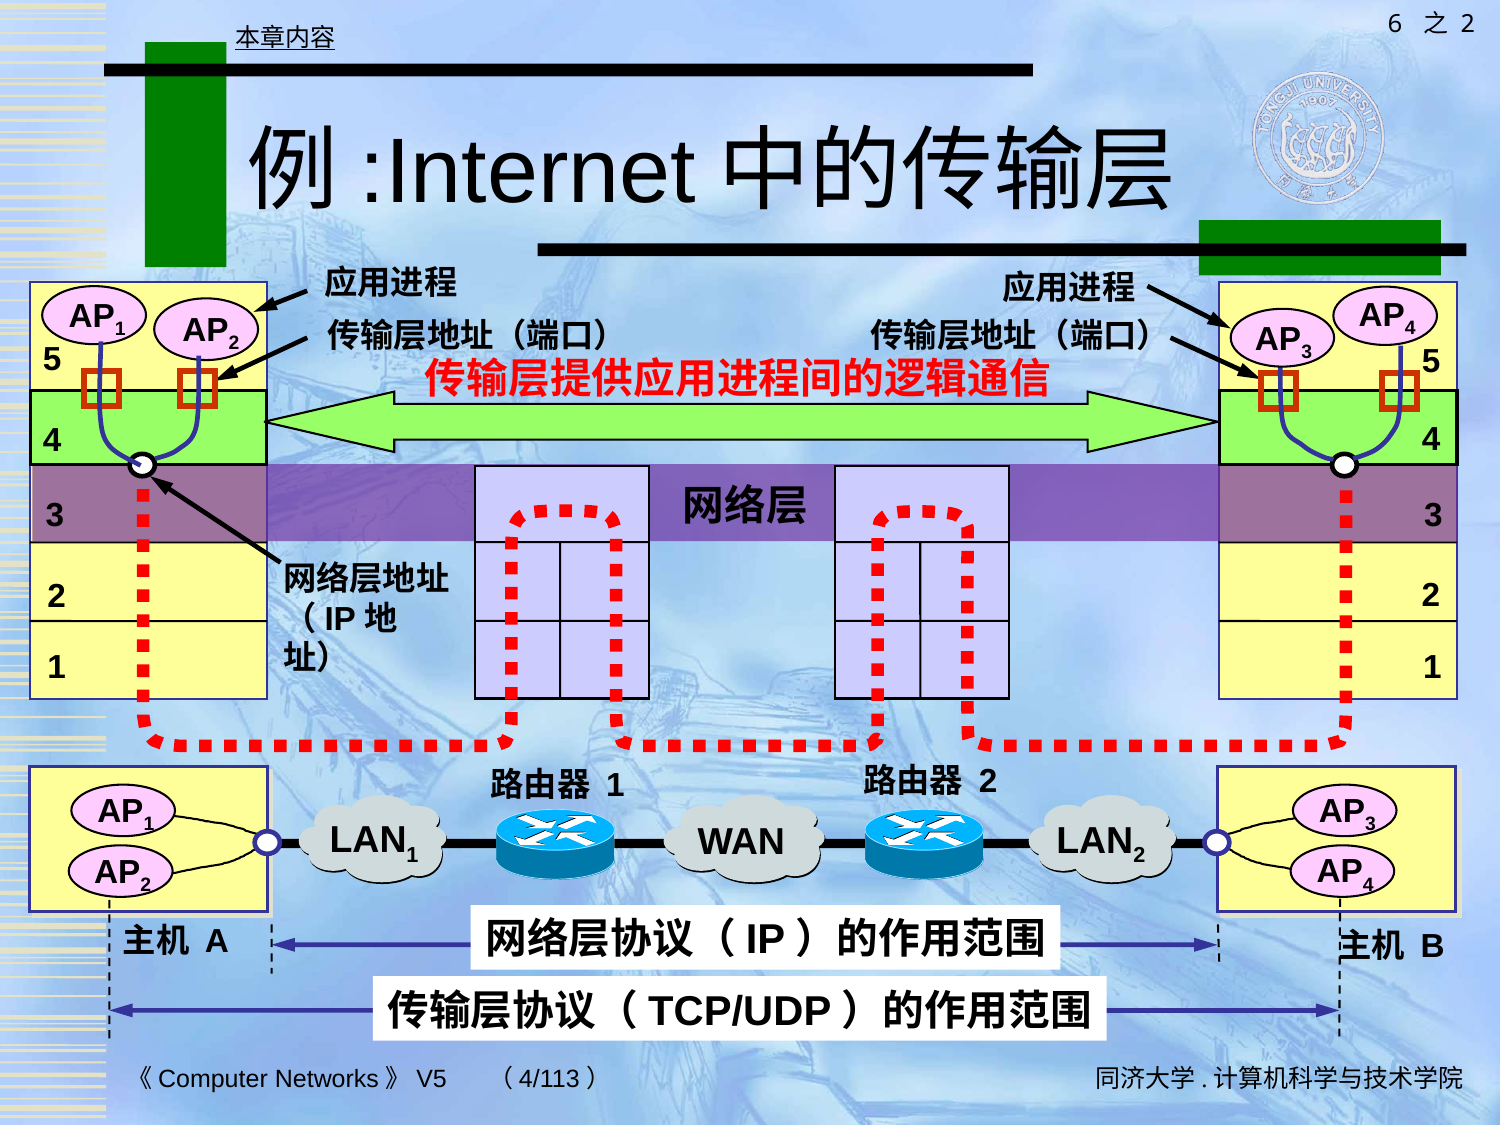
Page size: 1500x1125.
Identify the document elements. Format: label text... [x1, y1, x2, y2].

picture [0, 871, 29, 879]
text_box [109, 1004, 372, 1017]
picture [1151, 289, 1184, 306]
picture [0, 453, 29, 470]
text_box [264, 391, 1218, 453]
text_box [1280, 370, 1334, 460]
text_box [30, 390, 130, 465]
text_box [111, 370, 120, 398]
text_box [173, 848, 257, 874]
text_box 3 [1409, 469, 1458, 541]
picture [0, 555, 29, 560]
picture [0, 362, 28, 371]
text_box [29, 543, 143, 621]
text_box [1170, 337, 1260, 380]
text_box [1061, 938, 1218, 952]
text_box [155, 355, 199, 459]
picture [0, 816, 29, 833]
text_box [1400, 373, 1418, 409]
text_box 网络层 [667, 471, 823, 536]
text_box [29, 766, 268, 912]
picture [0, 392, 29, 403]
text_box [1346, 542, 1458, 699]
text_box [42, 297, 53, 333]
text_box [834, 465, 1009, 699]
text_box [1353, 345, 1401, 459]
picture [0, 434, 28, 450]
text_box [967, 464, 1347, 746]
text_box 传输层地址（端口） [312, 306, 642, 361]
text_box [83, 370, 100, 407]
text_box [71, 794, 82, 827]
text_box 1 [1408, 622, 1457, 693]
text_box [1230, 321, 1240, 355]
text_box 应用进程 [309, 254, 473, 309]
picture [0, 487, 29, 499]
picture [0, 574, 29, 582]
text_box [1418, 390, 1457, 465]
picture [0, 544, 29, 553]
picture [0, 302, 29, 319]
text_box [179, 370, 192, 399]
text_box AP4 [1343, 285, 1431, 346]
text_box [29, 282, 268, 390]
text_box [1392, 799, 1397, 821]
text_box AP1 [82, 781, 170, 842]
text_box [173, 816, 258, 839]
text_box [141, 302, 147, 328]
text_box [1217, 766, 1456, 912]
text_box [255, 318, 259, 340]
text_box [1218, 282, 1458, 464]
text_box [129, 453, 155, 477]
text_box [167, 859, 173, 883]
text_box [1151, 287, 1231, 329]
text_box [255, 290, 308, 312]
text_box [32, 465, 143, 542]
text_box 传输层提供应用进程间的逻辑通信 [409, 344, 1081, 403]
text_box [1204, 831, 1230, 854]
picture [0, 420, 28, 431]
text_box 5 [1407, 316, 1456, 387]
picture [0, 0, 1362, 63]
text_box [1260, 373, 1281, 409]
text_box [29, 347, 100, 394]
picture [0, 533, 29, 540]
text_box 5 [28, 314, 77, 385]
picture [0, 631, 29, 639]
text_box AP3 [1240, 309, 1327, 370]
picture [0, 351, 28, 358]
text_box [199, 370, 216, 407]
picture [0, 896, 29, 903]
text_box AP2 [167, 300, 255, 361]
text_box AP4 [1301, 842, 1389, 902]
text_box 4 [1407, 393, 1456, 465]
text_box [1356, 409, 1407, 465]
text_box [1333, 298, 1343, 333]
picture [0, 907, 33, 915]
text_box [1332, 453, 1357, 477]
text_box 路由器 1 [476, 755, 640, 810]
text_box [1347, 464, 1458, 542]
picture [0, 882, 29, 890]
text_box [474, 465, 650, 699]
text_box [68, 855, 79, 887]
text_box [1290, 855, 1301, 887]
text_box [254, 831, 280, 854]
text_box [616, 464, 878, 746]
text_box [216, 337, 308, 381]
picture [0, 335, 28, 346]
text_box [1228, 848, 1292, 869]
picture [0, 645, 29, 652]
title 例:Internet中的传输层 [230, 78, 1193, 244]
text_box 主机 B [1323, 917, 1460, 971]
text_box [1302, 390, 1381, 458]
text_box 3 [30, 470, 80, 541]
picture [0, 783, 29, 794]
text_box [1292, 794, 1304, 827]
text_box [170, 799, 175, 822]
text_box AP3 [1304, 781, 1392, 842]
picture [0, 797, 29, 813]
picture [0, 656, 29, 664]
text_box [1227, 818, 1297, 840]
text_box [99, 341, 141, 466]
text_box AP2 [79, 842, 167, 903]
picture [0, 65, 104, 77]
text_box 传输层地址（端口） [856, 306, 1186, 361]
text_box [154, 308, 167, 350]
text_box [1381, 373, 1388, 390]
picture [1081, 346, 1218, 421]
text_box [1389, 859, 1395, 883]
picture [0, 667, 29, 671]
picture [0, 686, 29, 697]
text_box 传输层协议（TCP/UDP）的作用范围 [372, 976, 1107, 1041]
text_box [149, 476, 268, 555]
text_box [1107, 1004, 1340, 1017]
text_box 2 [1406, 549, 1456, 620]
text_box 2 [32, 550, 81, 621]
picture [0, 283, 29, 299]
text_box 6 之 2 [1362, 0, 1500, 46]
picture [0, 598, 29, 611]
text_box [120, 390, 267, 464]
picture [0, 620, 29, 628]
text_box 4 [28, 394, 77, 465]
picture [1186, 307, 1218, 358]
text_box [29, 622, 143, 699]
picture [0, 520, 29, 528]
text_box 网络层地址（IP地址） [268, 549, 467, 684]
picture [0, 373, 28, 378]
text_box 应用进程 [987, 259, 1151, 306]
text_box 主机 A [108, 912, 244, 967]
text_box [1219, 390, 1332, 464]
text_box 本章内容 [220, 14, 1463, 66]
picture [0, 508, 29, 516]
text_box 路由器 2 [848, 751, 1012, 806]
text_box [1327, 323, 1335, 353]
picture [0, 46, 1500, 1125]
text_box [271, 938, 470, 951]
text_box [216, 357, 268, 420]
text_box [1431, 302, 1437, 316]
text_box 网络层协议（IP）的作用范围 [470, 905, 1061, 970]
picture [268, 422, 1218, 464]
text_box [143, 464, 512, 746]
text_box AP1 [53, 286, 141, 347]
picture [0, 849, 29, 862]
text_box 1 [32, 622, 81, 693]
